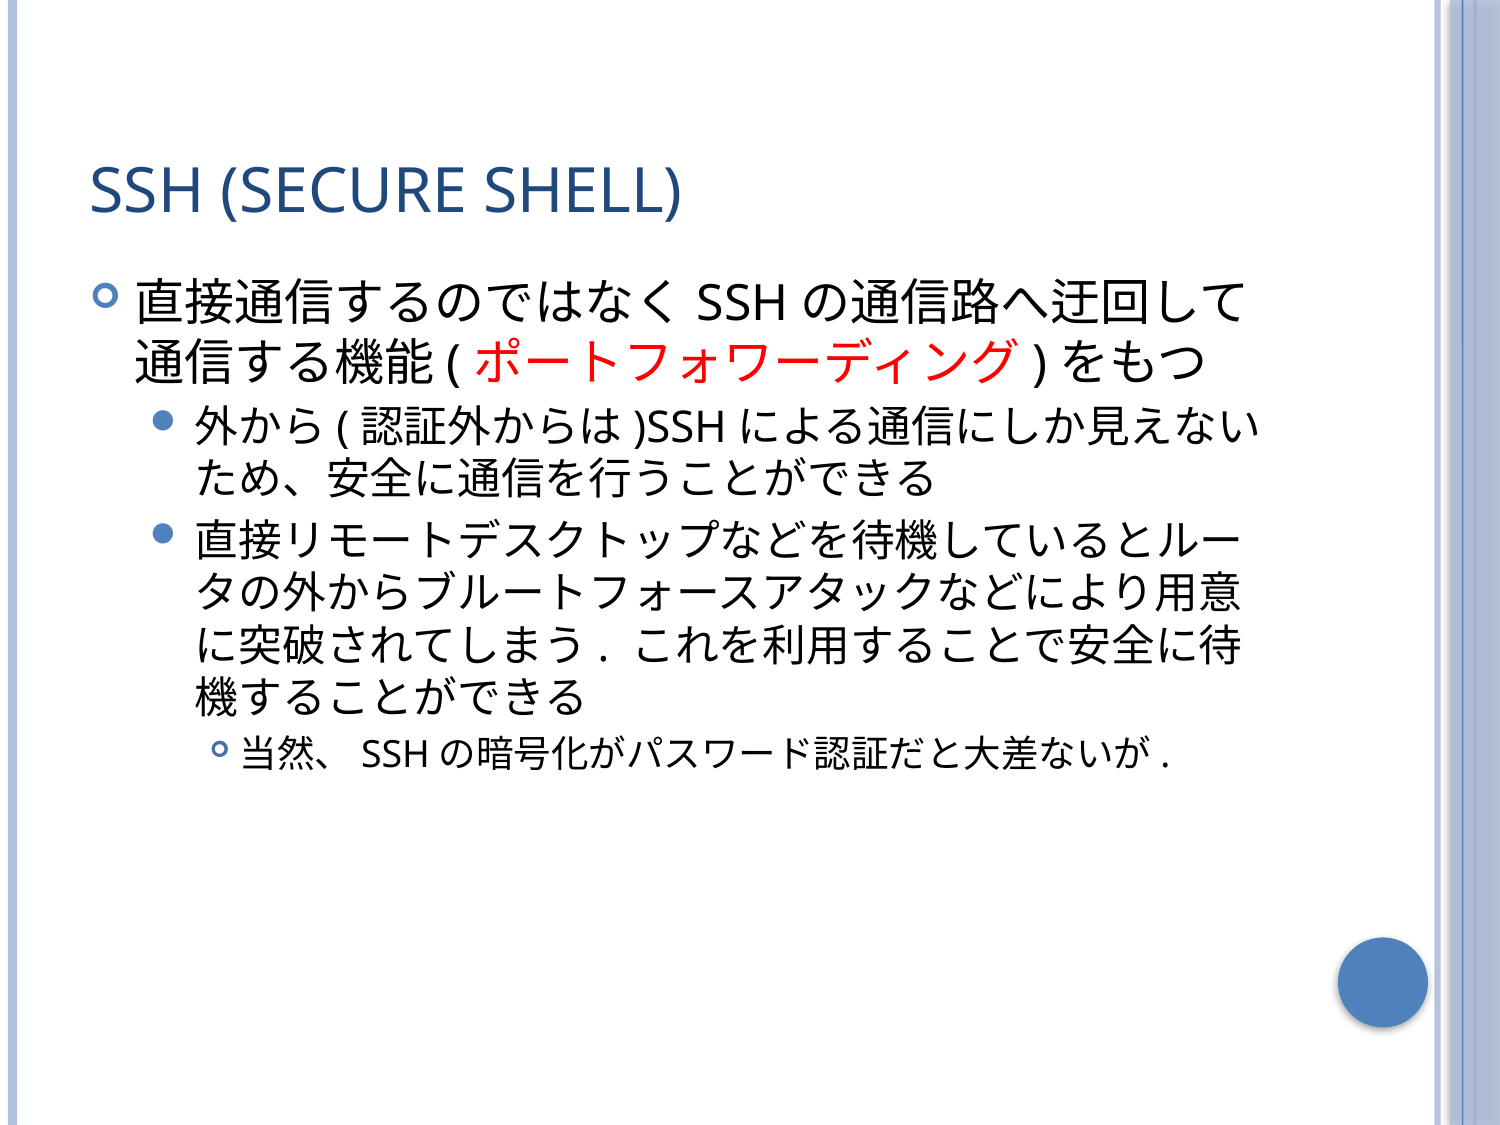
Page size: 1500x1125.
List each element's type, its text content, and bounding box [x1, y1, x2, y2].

list 直接通信するのではなくSSHの通信路へ迂回して通信する機能(ポートフォワーディング)をもつ 外から(認証外からは)SSHによる通信にしか見えないため、安全に通信を行うことができる 直接リモートデスクトップなどを待機しているとルータの外からブルートフォースアタックなどにより用意に突破されてしまう. これを利用することで安全に待機することができる 当然、SSHの暗号化がパスワード認証だと大差ないが. [75, 262, 1300, 1062]
title SSH (Secure Shell) [75, 45, 1300, 233]
